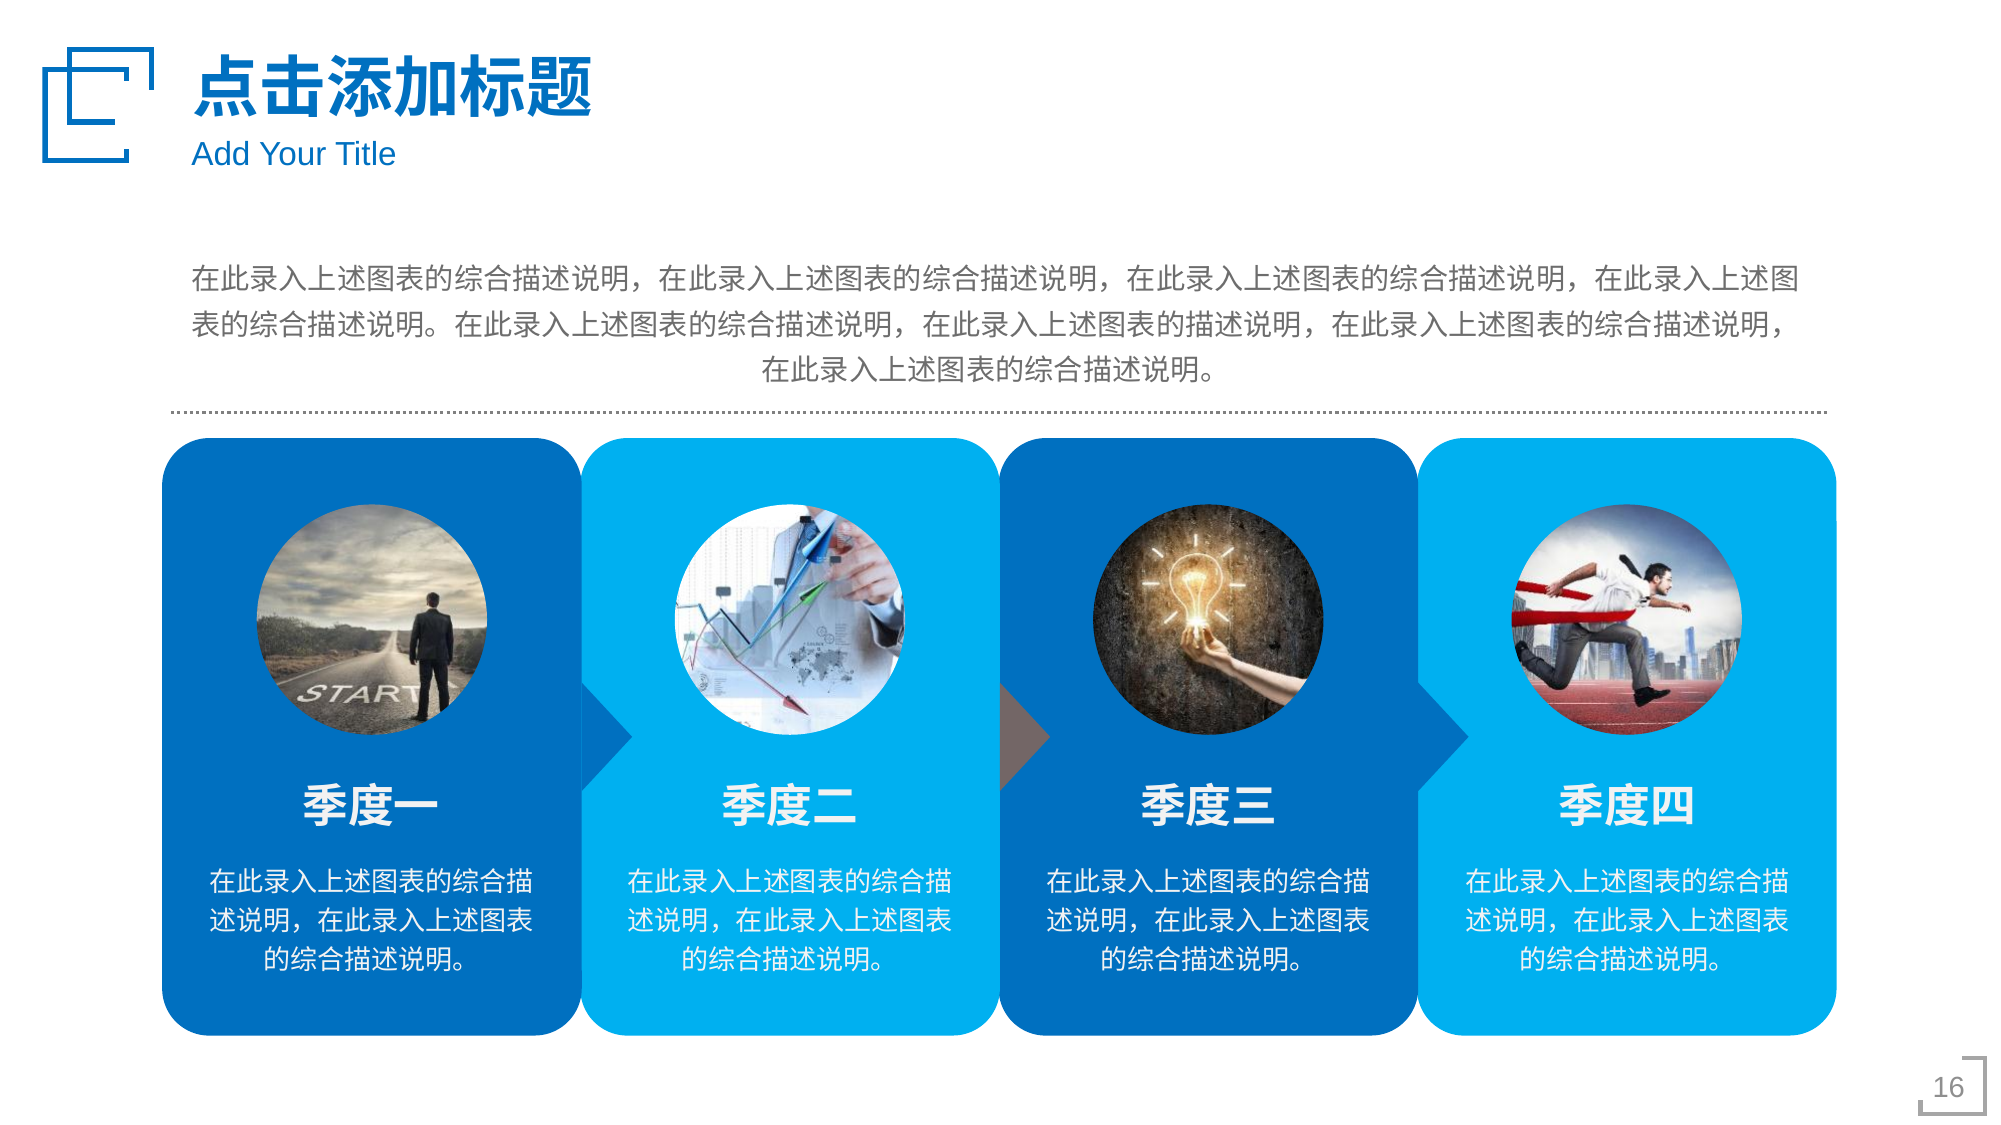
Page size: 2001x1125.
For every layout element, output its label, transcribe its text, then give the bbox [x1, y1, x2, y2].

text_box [1469, 438, 1837, 1036]
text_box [633, 438, 1051, 1036]
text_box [1051, 438, 1469, 1036]
text_box 在此录入上述图表的综合描述说明，在此录入上述图表的综合描述说明，在此录入上述图表的综合描述说明，在此录入上述图表的综合描述说明。在此录入上述图表的综合描述说明，在此录入上述图表的描述说明，在此录入上述图表的综合描述说明，在此录入上述图表的综合描述说明。 [162, 242, 1829, 394]
text_box Add Your Title [176, 124, 555, 180]
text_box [162, 438, 633, 1036]
text_box 点击添加标题 [177, 36, 609, 132]
